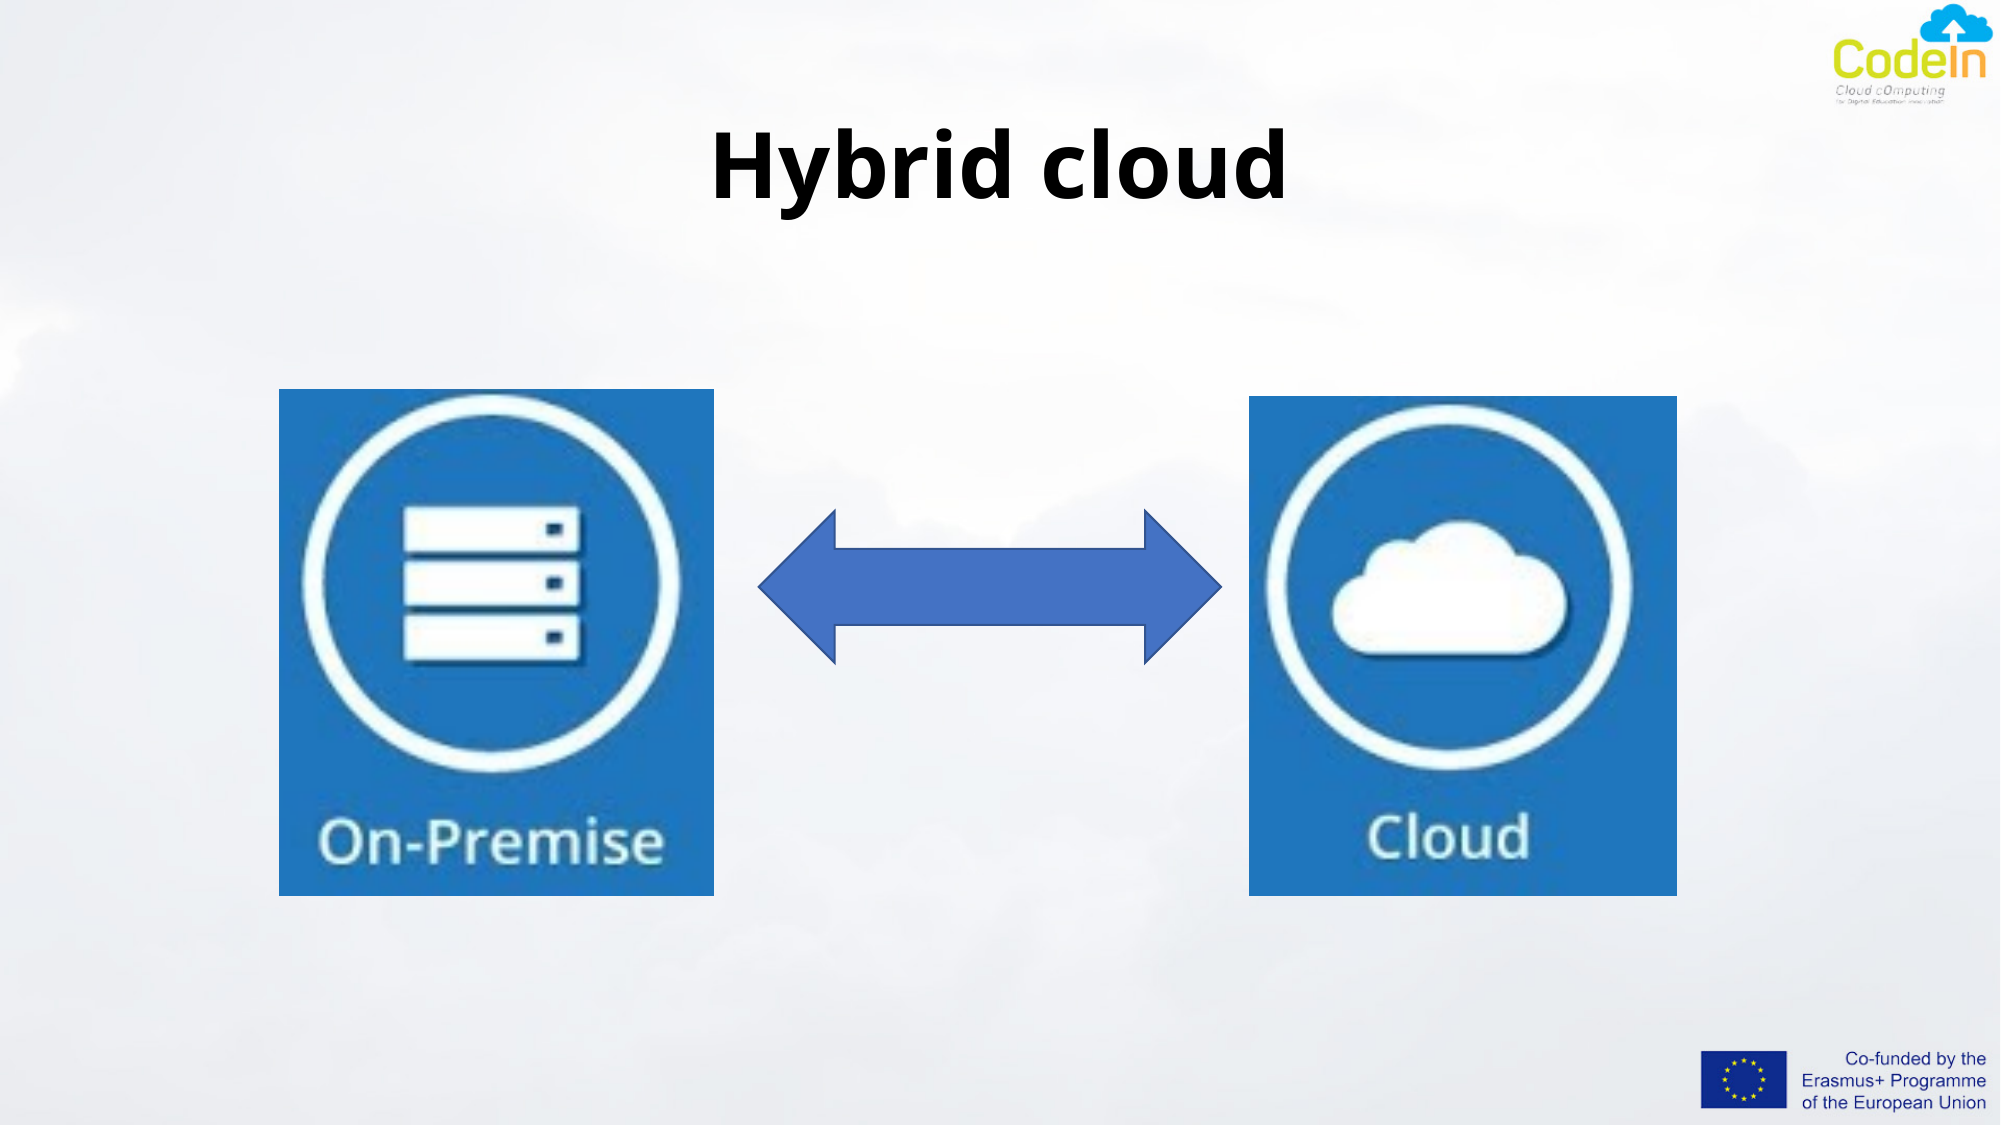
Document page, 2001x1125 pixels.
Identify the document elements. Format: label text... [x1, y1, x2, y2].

picture [0, 0, 2001, 1125]
title Hybrid cloud [137, 59, 1863, 252]
list [137, 252, 1863, 1014]
text_box [757, 508, 1223, 666]
